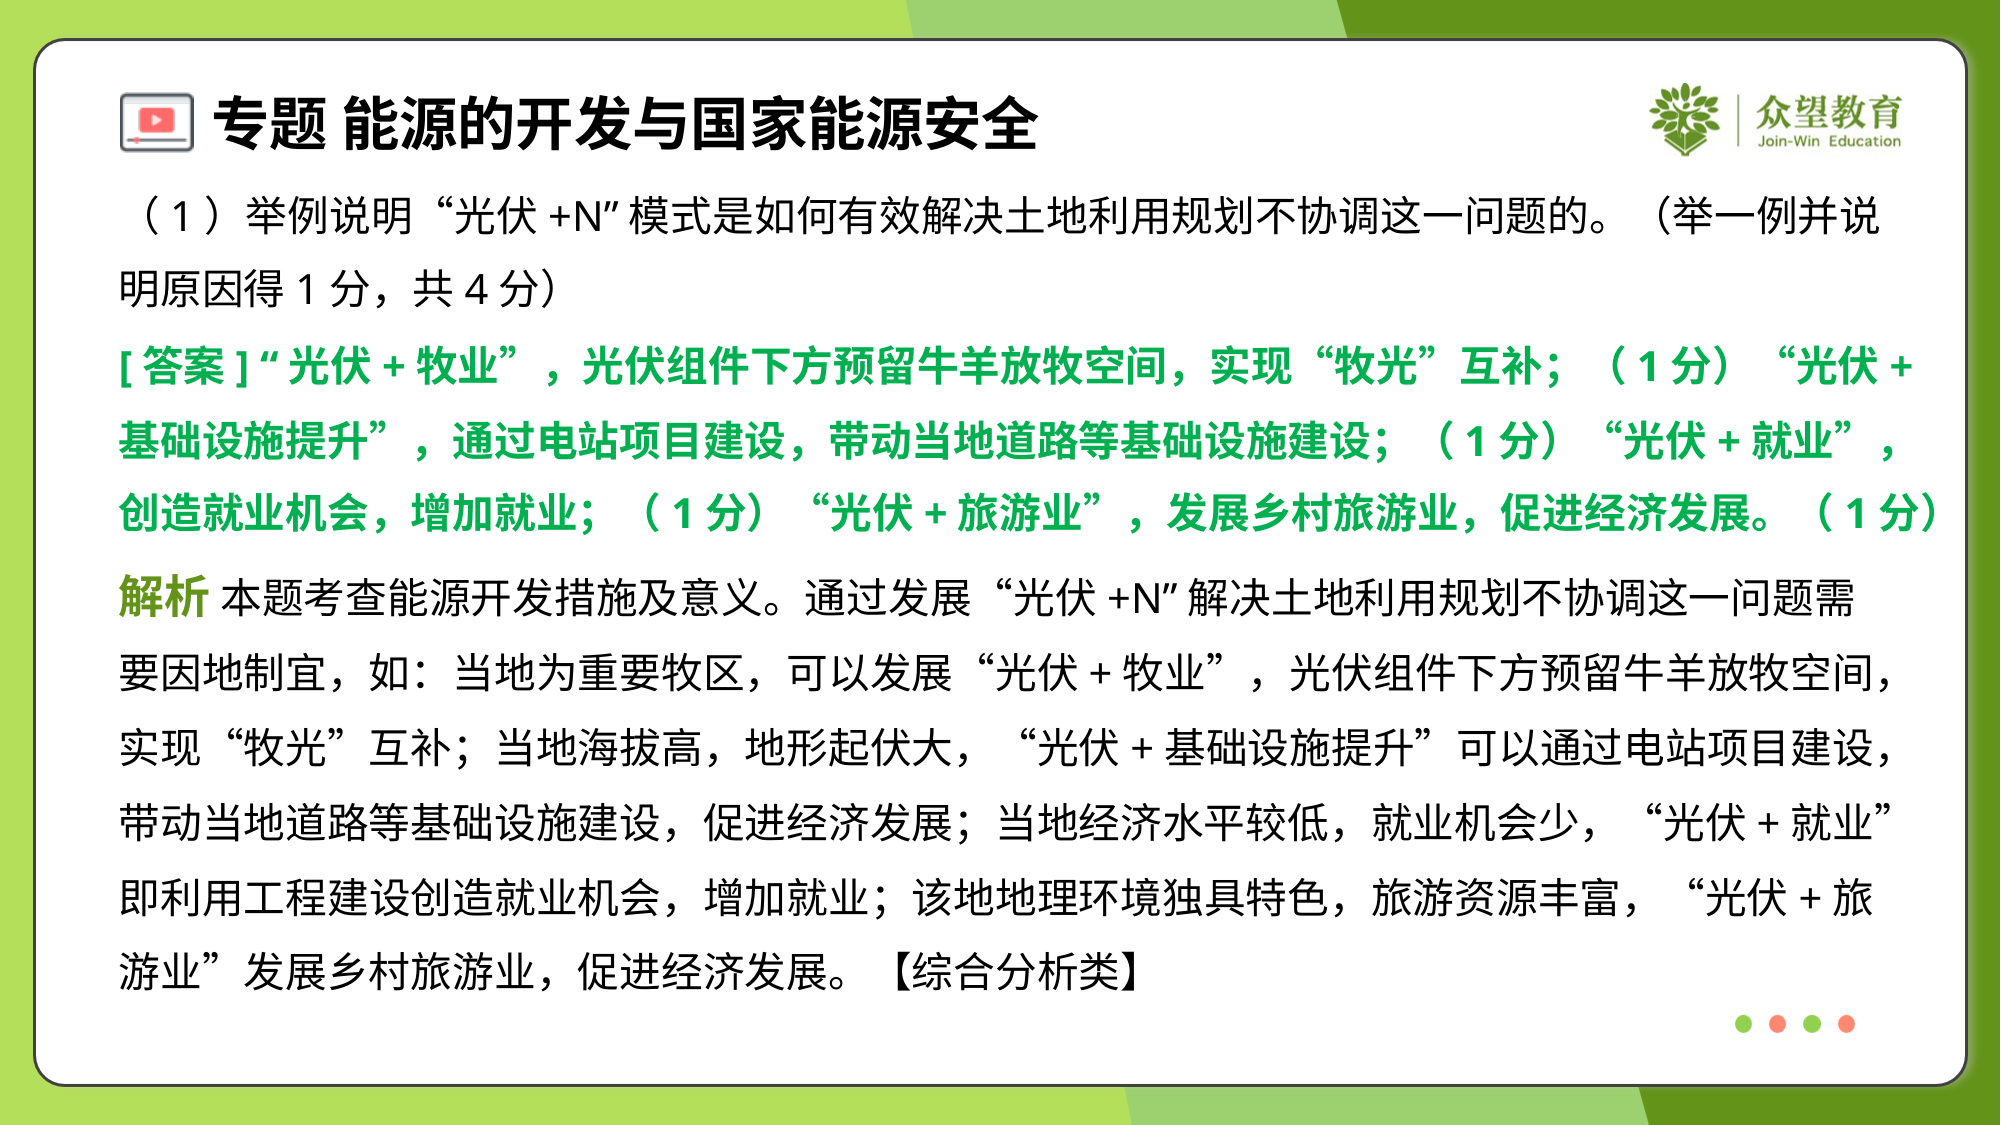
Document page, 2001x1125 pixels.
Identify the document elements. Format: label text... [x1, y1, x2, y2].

text_box 解析 本题考查能源开发措施及意义。通过发展“光伏+N”解决土地利用规划不协调这一问题需 要因地制宜，如：当地为重要牧区，可以发展“光伏+牧业”，光伏组件下方预留牛羊放牧空间， 实现“牧光”互补；当地海拔高，地形起伏大，“光伏+基础设施提升”可以通过电站项目建设， 带动当地道路等基础设施建设，促进经济发展；当地经济水平较低，就业机会少，“光伏+就业” 即利用工程建设创造就业机会，增加就业；该地地理环境独具特色，旅游资源丰富，“光伏+旅 游业”发展乡村旅游业，促进经济发展。【综合分析类】 [118, 545, 1883, 988]
text_box [答案] “光伏+牧业”，光伏组件下方预留牛羊放牧空间，实现“牧光”互补；（1分）“光伏+ 基础设施提升”，通过电站项目建设，带动当地道路等基础设施建设；（1分）“光伏+就业”， 创造就业机会，增加就业；（1分）“光伏+旅游业”，发展乡村旅游业，促进经济发展。（1分） [118, 314, 1883, 530]
text_box （1）举例说明“光伏+N”模式是如何有效解决土地利用规划不协调这一问题的。（举一例并说 明原因得1分，共4分） [118, 164, 1883, 306]
picture [0, 0, 2000, 1125]
